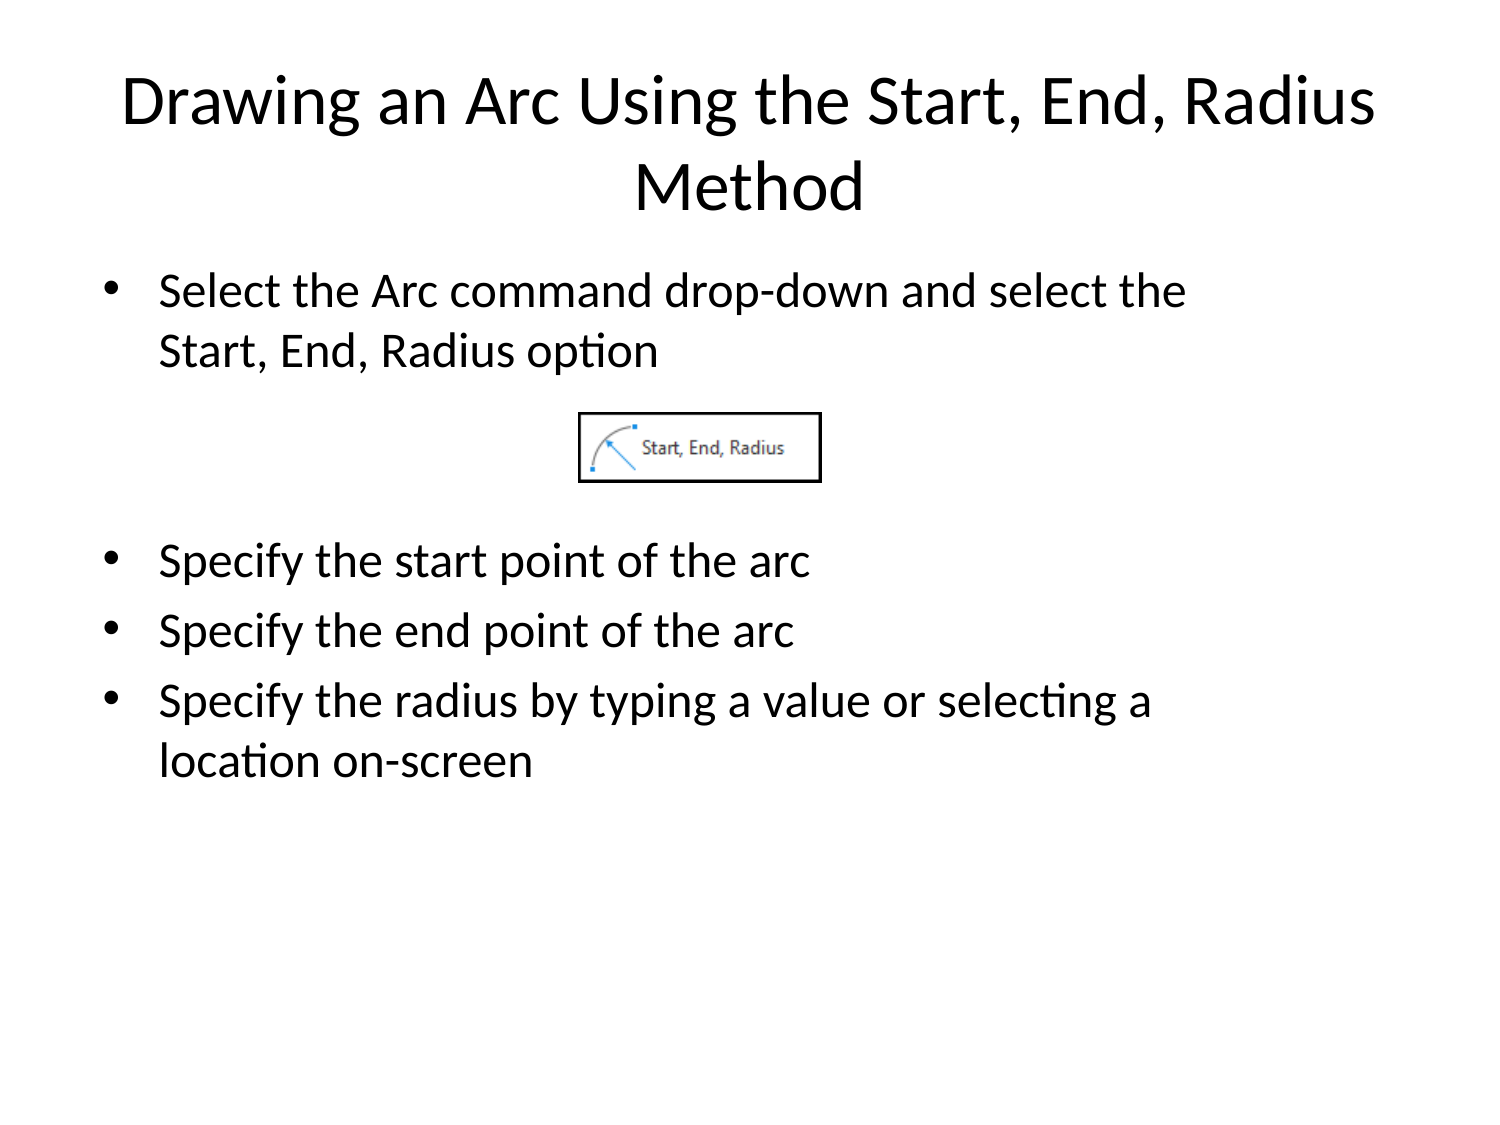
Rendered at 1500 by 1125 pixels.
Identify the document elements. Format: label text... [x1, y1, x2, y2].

list Select the Arc command drop-down and select the Start, End, Radius option Specify the start point of the arc Specify the end point of the arc Specify the radius by typing a value or selecting a location on-screen [87, 249, 1313, 950]
title Drawing an Arc Using the Start, End, Radius Method [75, 45, 1425, 233]
picture [577, 412, 823, 483]
